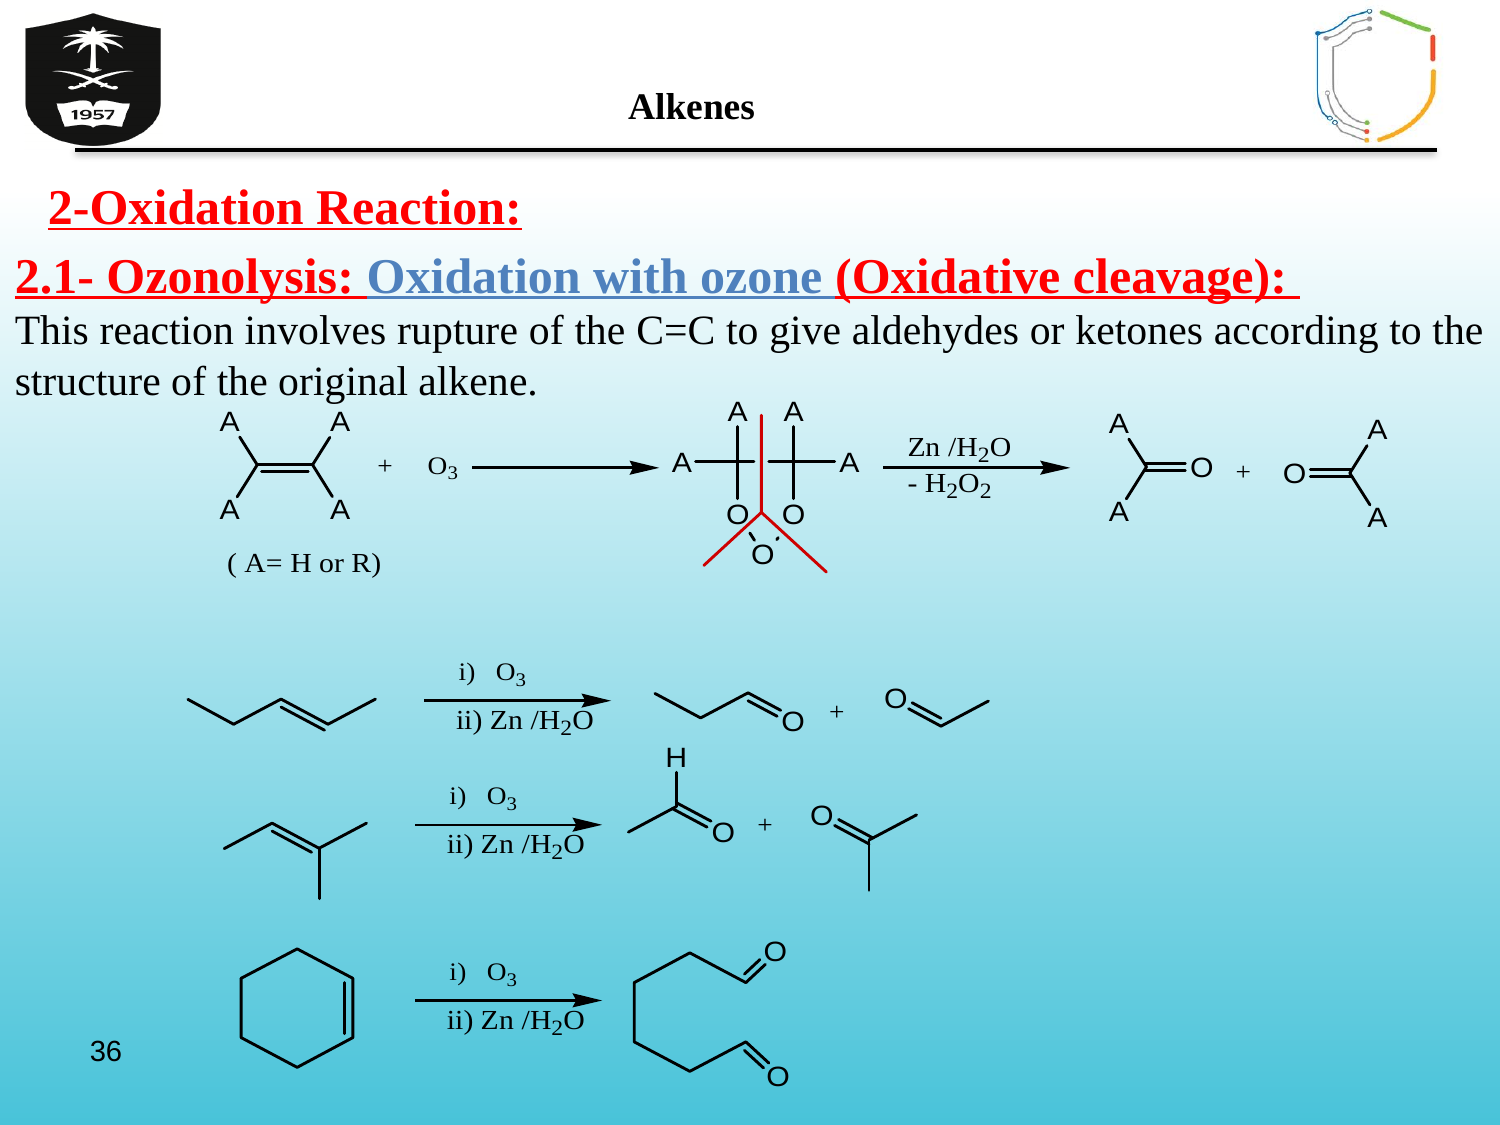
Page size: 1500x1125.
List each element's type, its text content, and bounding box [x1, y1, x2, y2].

picture [24, 12, 163, 151]
text_box Alkenes [613, 74, 771, 135]
text_box 2.1- Ozonolysis: Oxidation with ozone (Oxidative cleavage): This reaction involves rupture of the C=C to give aldehydes or ketones according to the structure of the original alkene. [0, 248, 1500, 399]
text_box 2-Oxidation Reaction: [33, 167, 538, 242]
text_box 36 [75, 1024, 425, 1103]
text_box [184, 399, 1388, 1088]
picture [1287, 0, 1463, 165]
